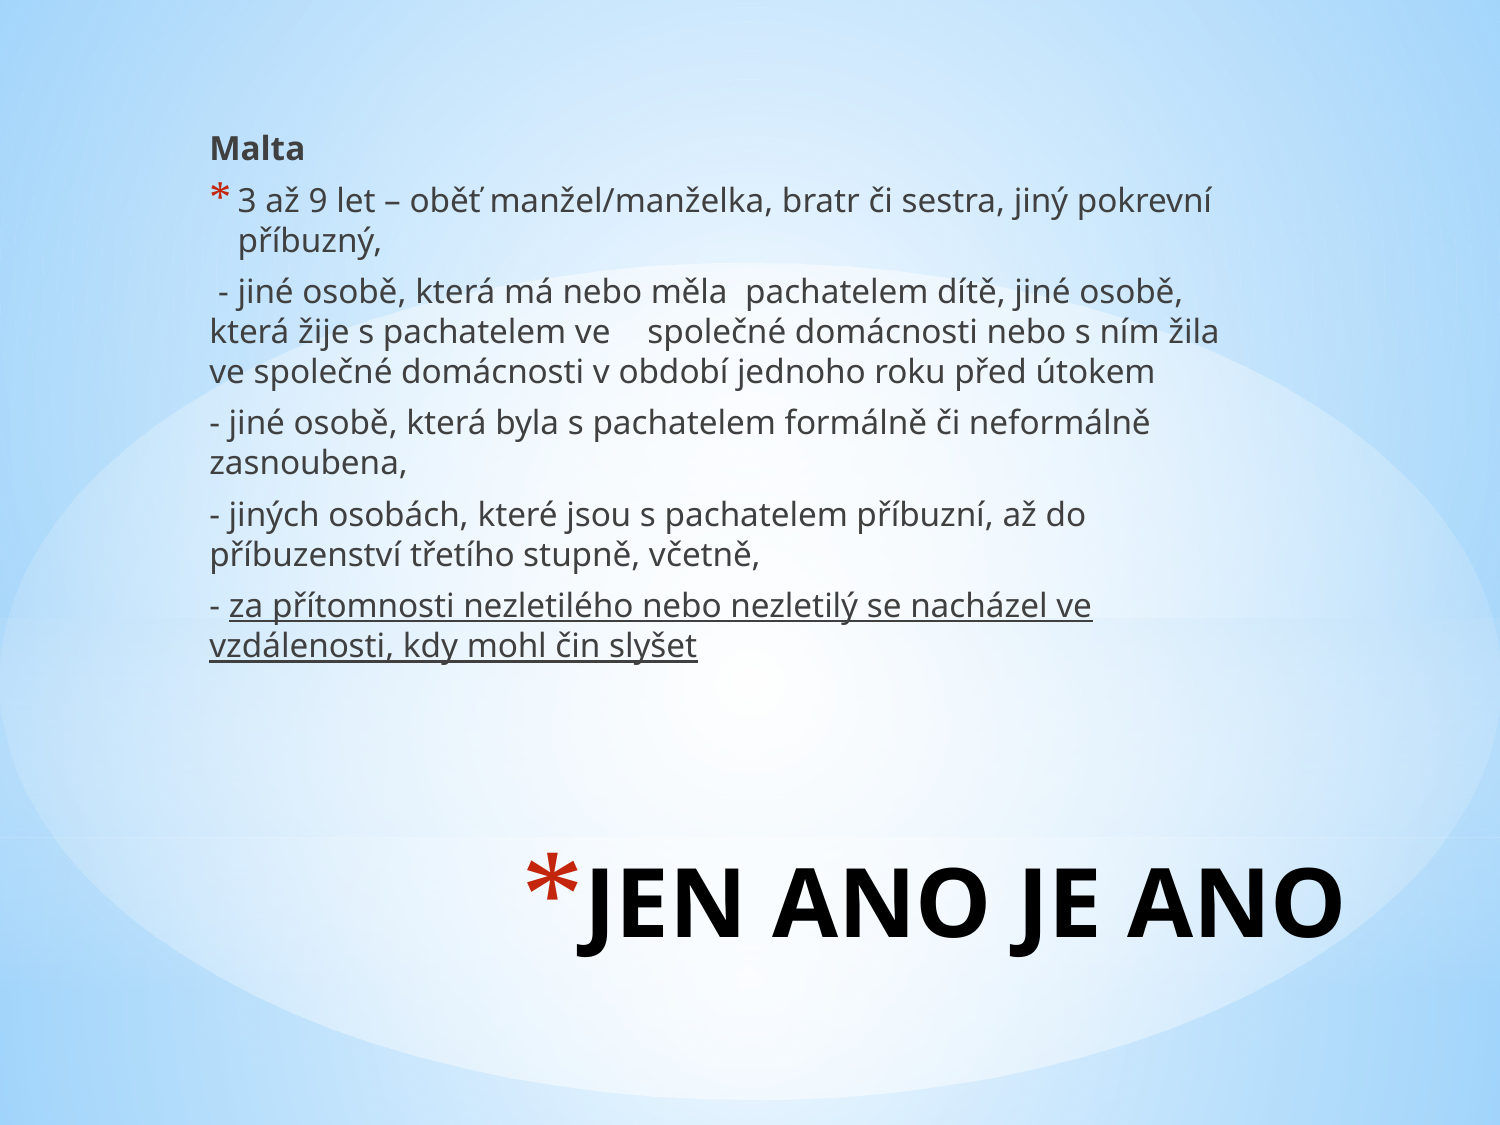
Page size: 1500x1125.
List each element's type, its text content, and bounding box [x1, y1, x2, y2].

list Malta 3 až 9 let – oběť manžel/manželka, bratr či sestra, jiný pokrevní příbuzný, - jiné osobě, která má nebo měla pachatelem dítě, jiné osobě, která žije s pachatelem ve společné domácnosti nebo s ním žila ve společné domácnosti v období jednoho roku před útokem - jiné osobě, která byla s pachatelem formálně či neformálně zasnoubena, - jiných osobách, které jsou s pachatelem příbuzní, až do příbuzenství třetího stupně, včetně, - za přítomnosti nezletilého nebo nezletilý se nacházel ve vzdálenosti, kdy mohl čin slyšet [187, 120, 1238, 690]
title JEN ANO JE ANO [294, 834, 1363, 988]
